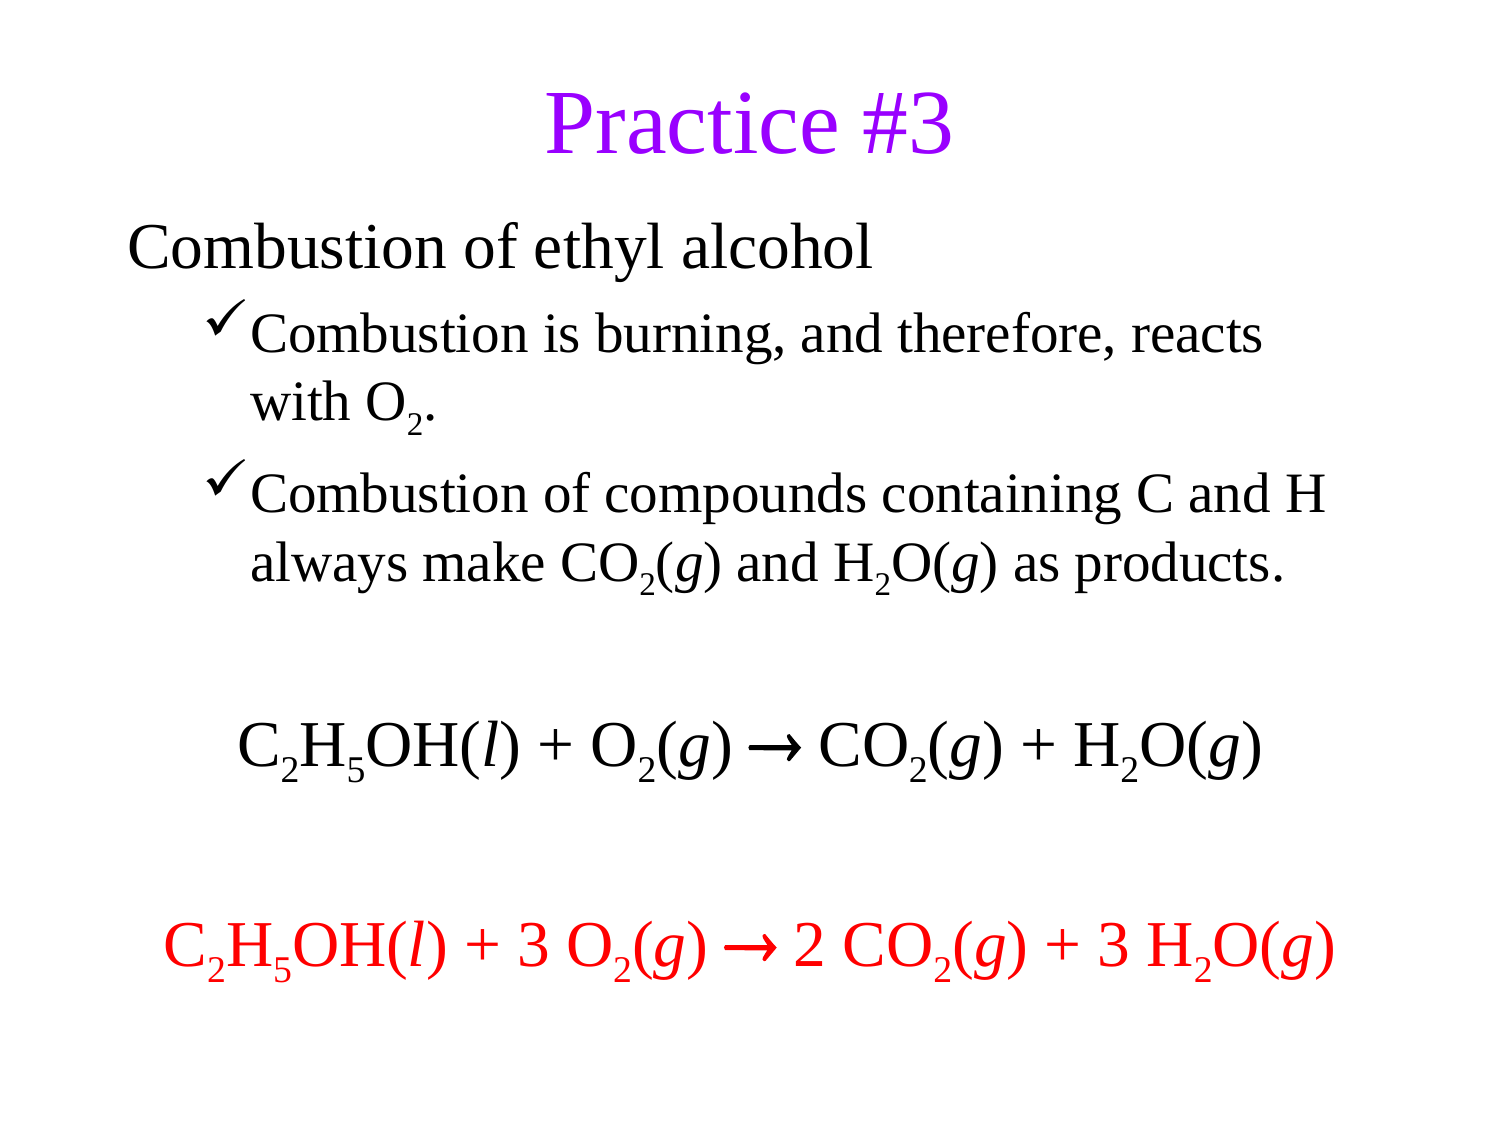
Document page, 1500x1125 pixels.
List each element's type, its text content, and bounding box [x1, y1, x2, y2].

text_box Practice #3 [112, 23, 1388, 195]
text_box Combustion of ethyl alcohol Combustion is burning, and therefore, reacts with O2. Combustion of compounds containing C and H always make CO2(g) and H2O(g) as products. C2H5OH(l) + O2(g)  CO2(g) + H2O(g) C2H5OH(l) + 3 O2(g)  2 CO2(g) + 3 H2O(g) [112, 195, 1388, 1000]
